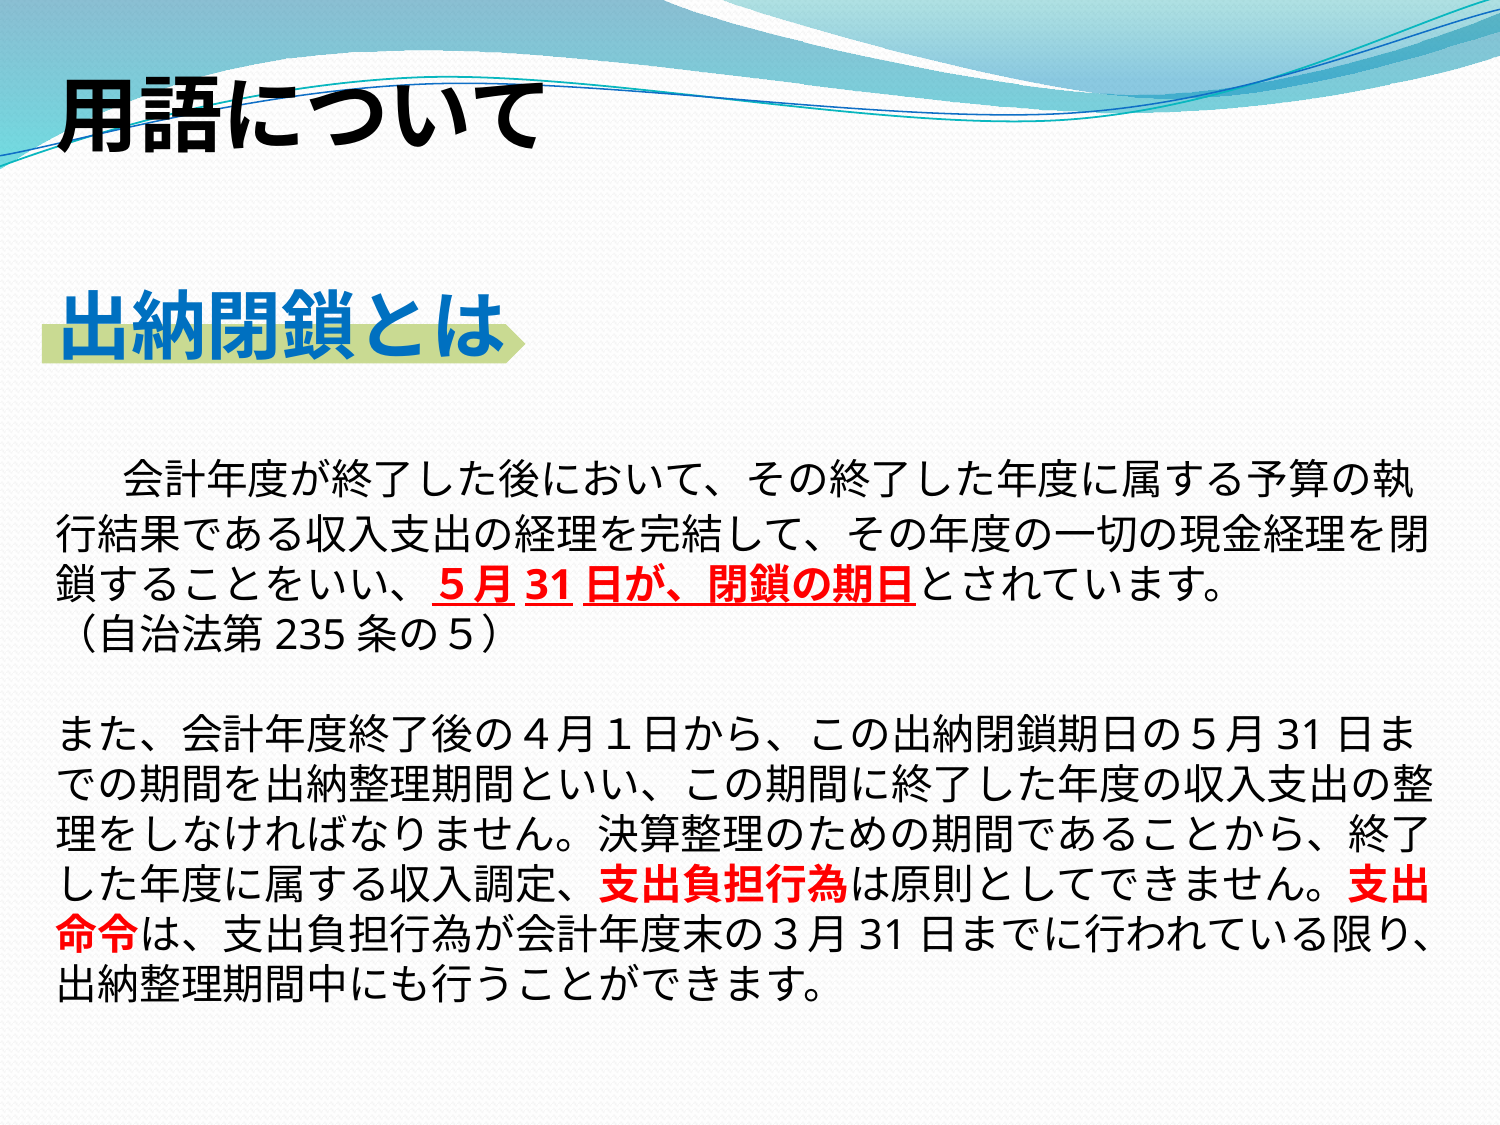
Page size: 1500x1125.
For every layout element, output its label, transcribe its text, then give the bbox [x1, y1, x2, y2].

text_box 会計年度が終了した後において、その終了した年度に属する予算の執行結果である収入支出の経理を完結して、その年度の一切の現金経理を閉鎖することをいい、５月31日が、閉鎖の期日とされています。 （自治法第235条の５） また、会計年度終了後の４月１日から、この出納閉鎖期日の５月31日までの期間を出納整理期間といい、この期間に終了した年度の収入支出の整理をしなければなりません。決算整理のための期間であることから、終了した年度に属する収入調定、支出負担行為は原則としてできません。支出命令は、支出負担行為が会計年度末の３月31日までに行われている限り、出納整理期間中にも行うことができます。 [41, 420, 1458, 1016]
text_box 用語について [41, 54, 1424, 170]
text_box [41, 270, 1458, 378]
